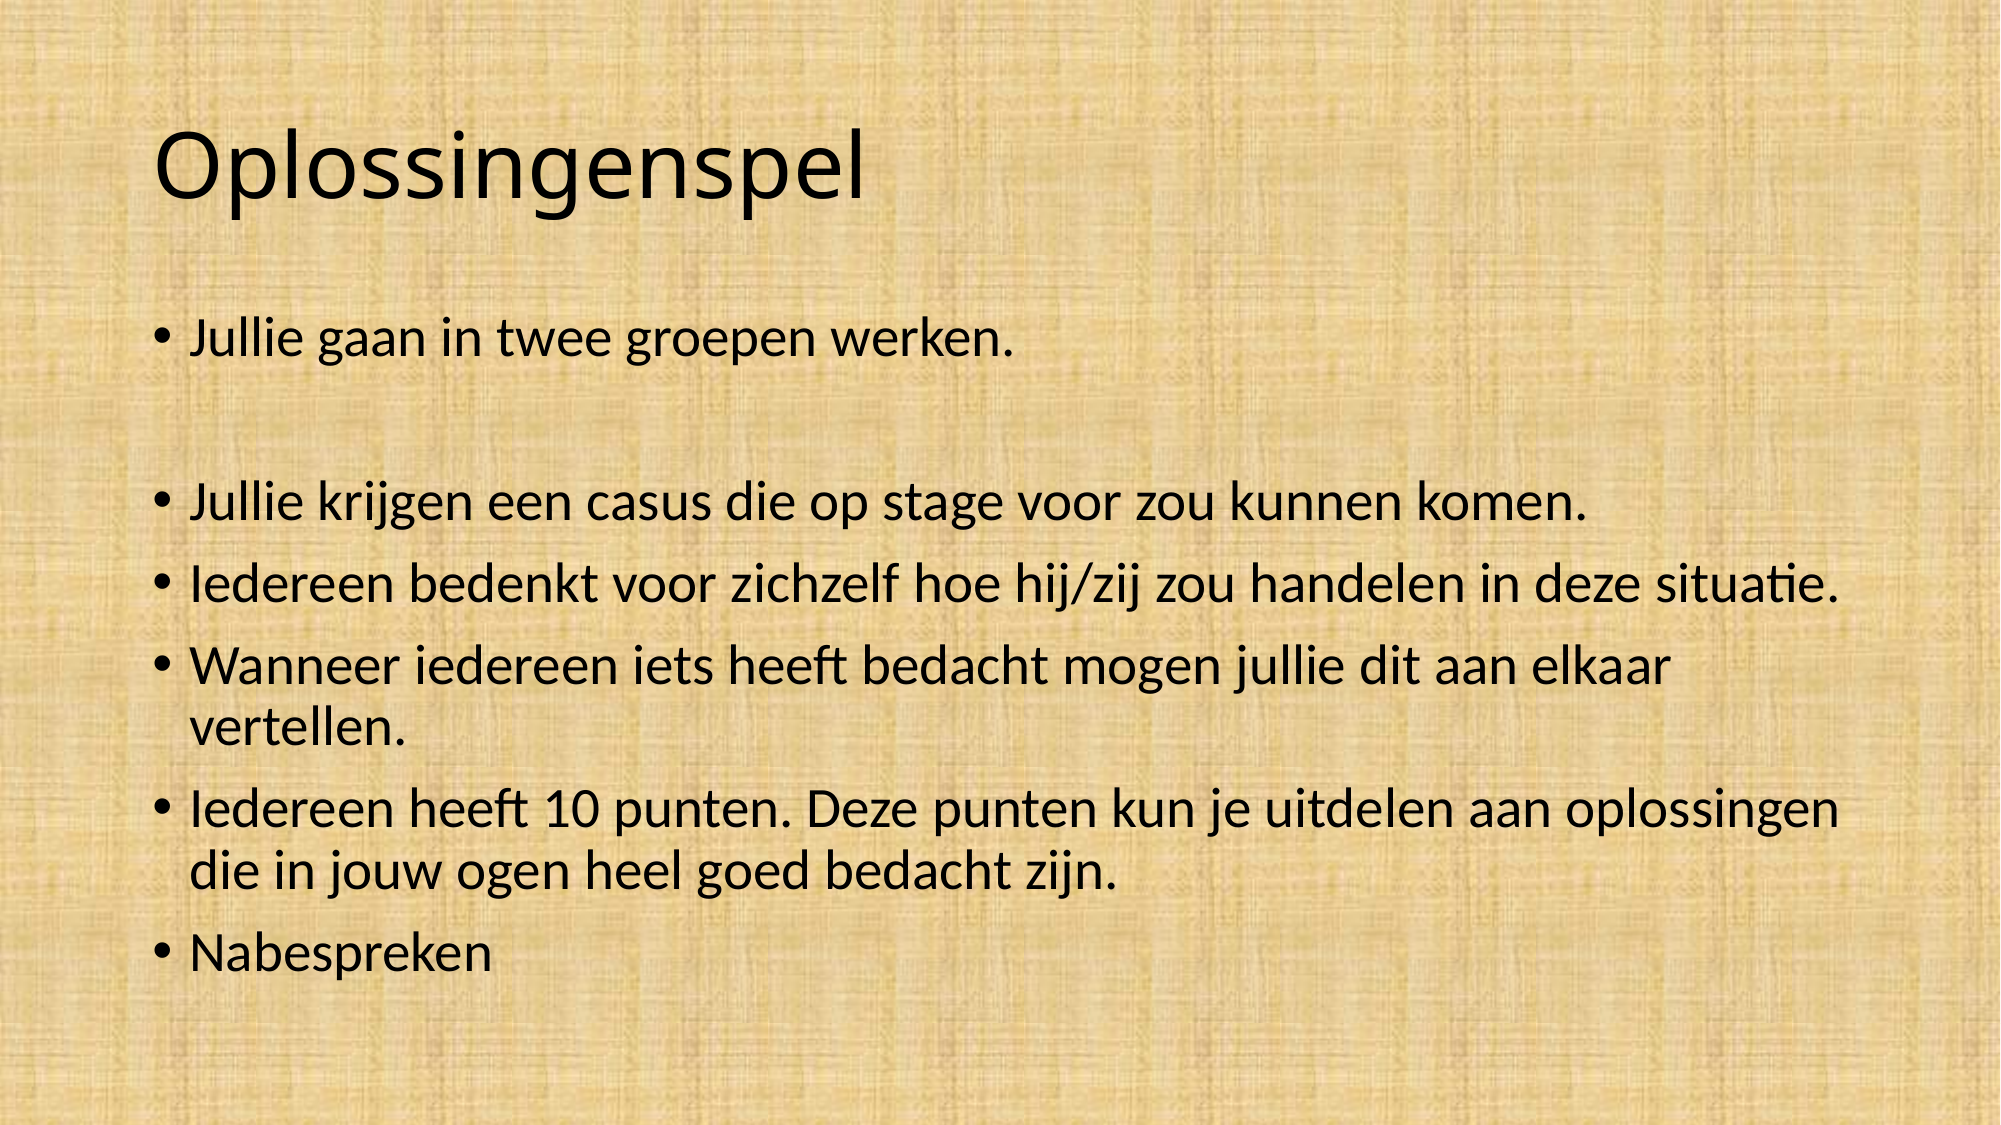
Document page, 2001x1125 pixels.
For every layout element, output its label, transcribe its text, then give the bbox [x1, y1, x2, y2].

title Oplossingenspel [137, 59, 1863, 278]
picture [0, 0, 2001, 1125]
list Jullie gaan in twee groepen werken. Jullie krijgen een casus die op stage voor zou kunnen komen. Iedereen bedenkt voor zichzelf hoe hij/zij zou handelen in deze situatie. Wanneer iedereen iets heeft bedacht mogen jullie dit aan elkaar vertellen. Iedereen heeft 10 punten. Deze punten kun je uitdelen aan oplossingen die in jouw ogen heel goed bedacht zijn. Nabespreken [137, 299, 1863, 1014]
